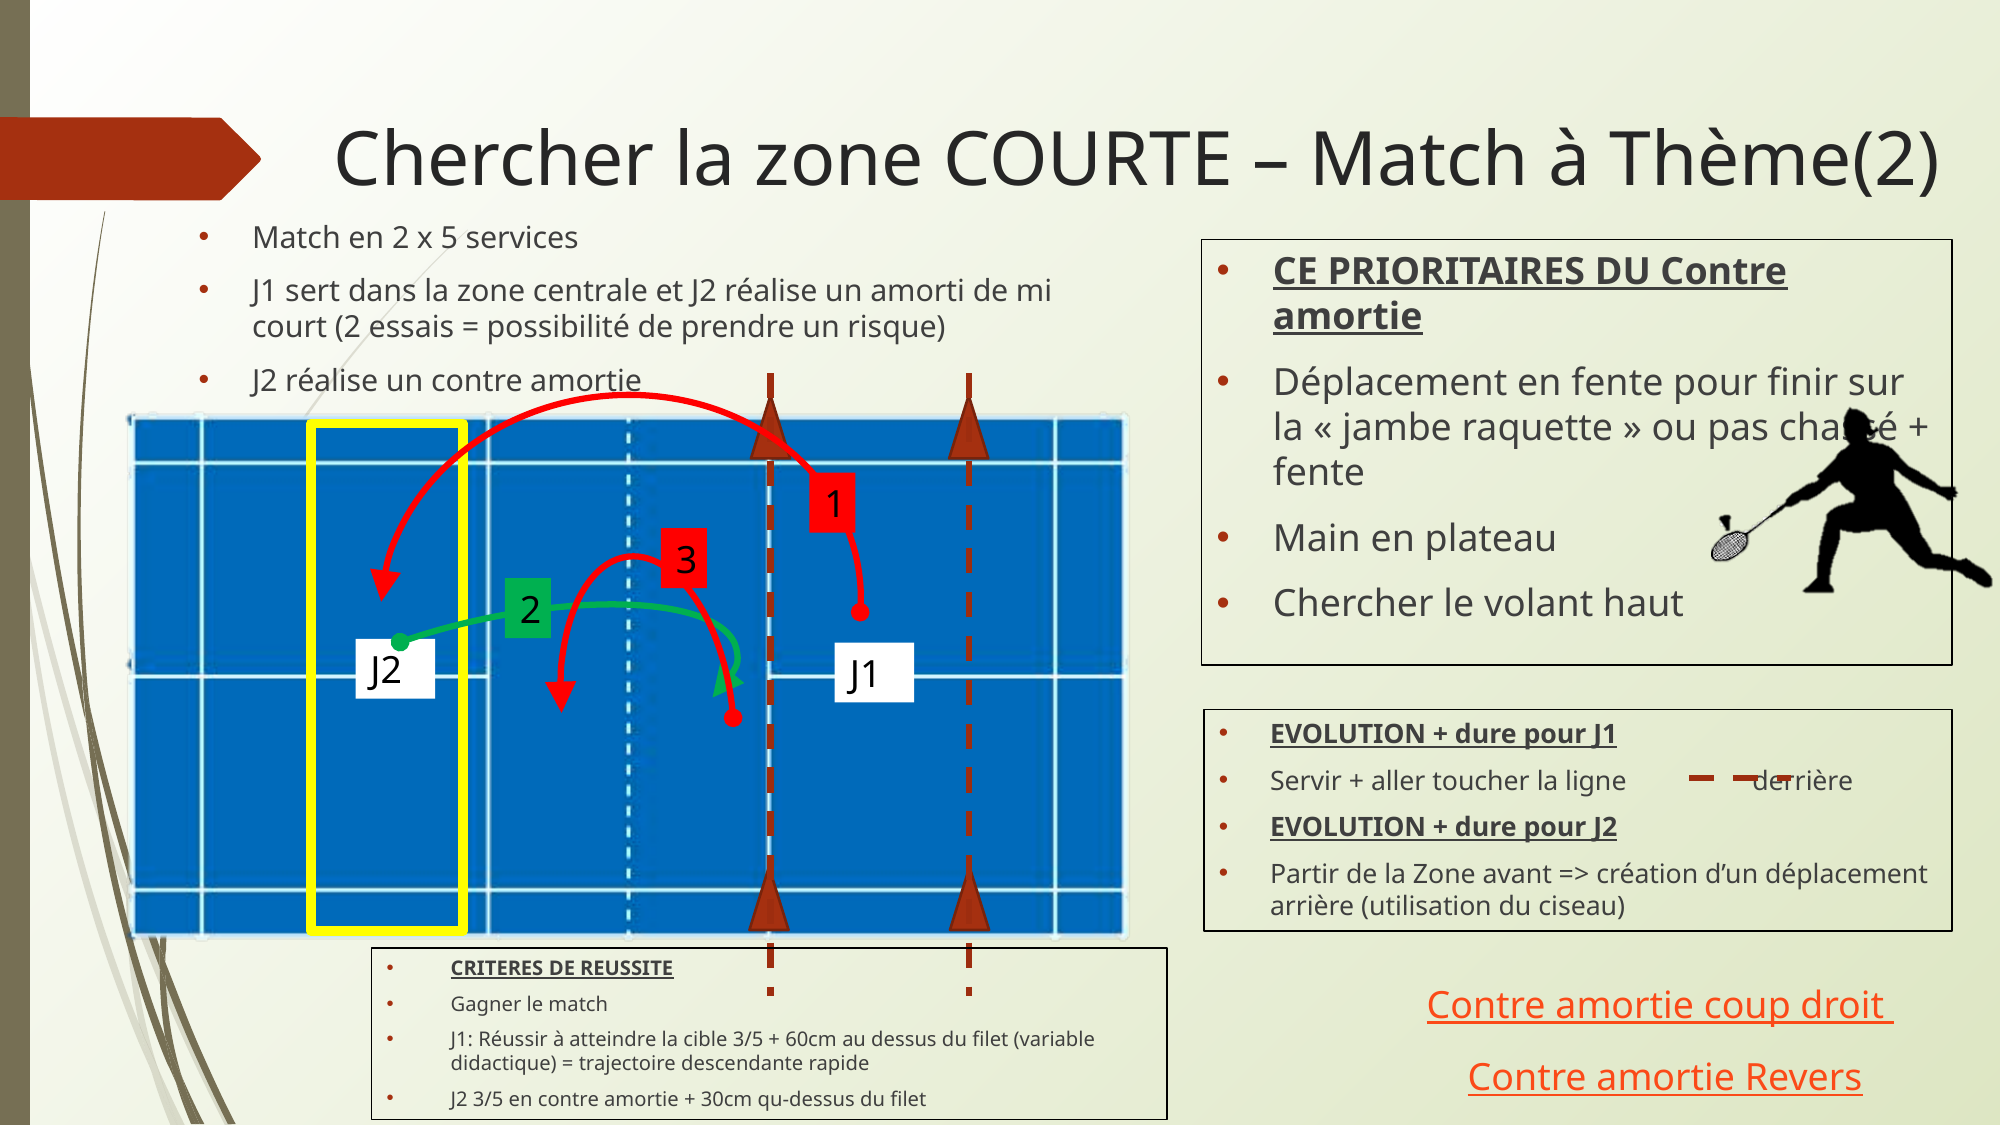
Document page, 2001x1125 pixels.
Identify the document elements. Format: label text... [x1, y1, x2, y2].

text_box Contre amortie Revers [1452, 1045, 1894, 1112]
title Chercher la zone COURTE – Match à Thème(2) [241, 102, 2000, 313]
text_box Contre amortie coup droit [1411, 973, 1935, 1040]
text_box EVOLUTION + dure pour J1 Servir + aller toucher la ligne derrière EVOLUTION + dure pour J2 Partir de la Zone avant => création d’un déplacement arrière (utilisation du ciseau) [1233, 709, 1953, 932]
text_box CE PRIORITAIRES DU Contre amortie Déplacement en fente pour finir sur la « jambe raquette » ou pas chassé + fente Main en plateau Chercher le volant haut [1201, 239, 1953, 666]
list Match en 2 x 5 services J1 sert dans la zone centrale et J2 réalise un amorti de mi court (2 essais = possibilité de prendre un risque) J2 réalise un contre amortie [183, 210, 1119, 333]
text_box CRITERES DE REUSSITE Gagner le match J1: Réussir à atteindre la cible 3/5 + 60cm au dessus du filet (variable didactique) = trajectoire descendante rapide J2 3/5 en contre amortie + 30cm qu-dessus du filet [371, 1028, 1167, 1120]
picture [1711, 405, 1993, 600]
picture [30, 334, 1229, 1020]
